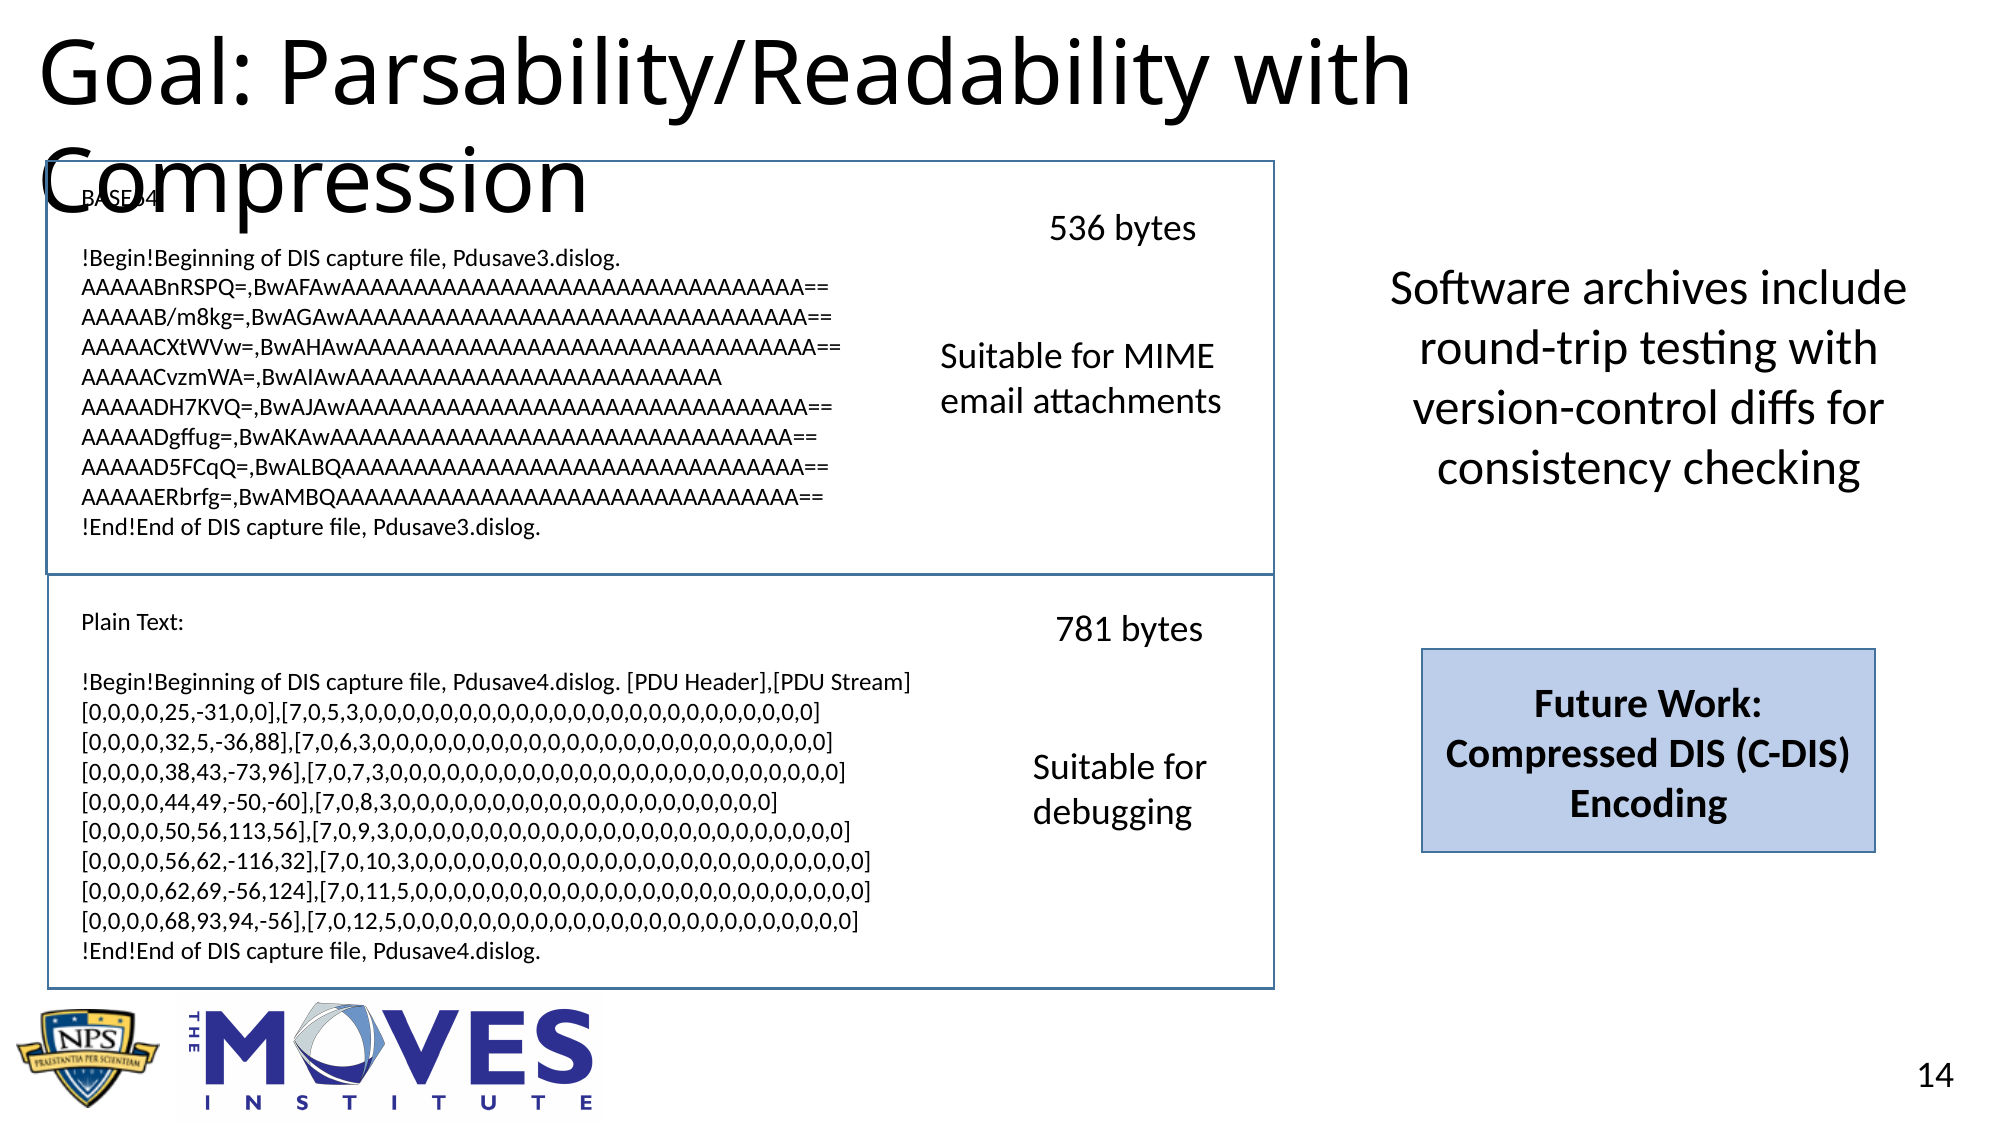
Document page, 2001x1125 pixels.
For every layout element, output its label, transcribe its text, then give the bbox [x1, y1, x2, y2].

text_box Goal: Parsability/Readability with Compression [22, 7, 1977, 238]
picture [16, 1009, 160, 1108]
text_box Software archives include round-trip testing with version-control diffs for consistency checking [1343, 247, 1955, 503]
picture [176, 990, 605, 1124]
text_box 14 [1888, 1042, 1969, 1105]
text_box Future Work: Compressed DIS (C-DIS) Encoding [1421, 648, 1876, 853]
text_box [46, 161, 1274, 989]
